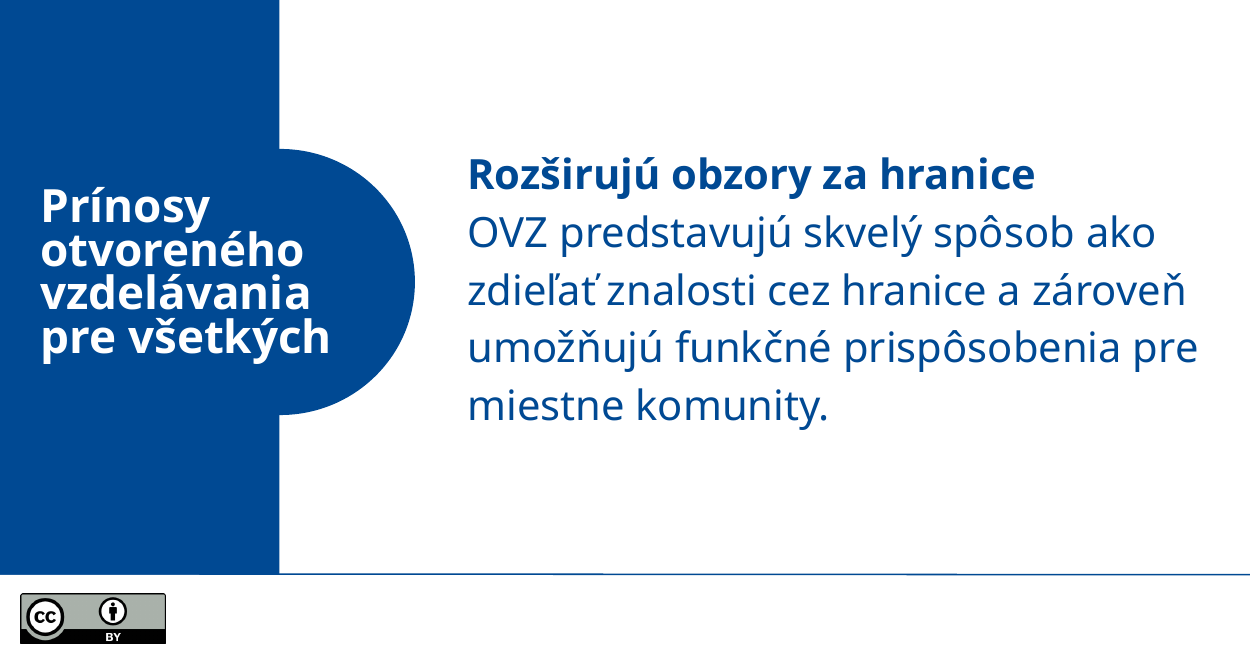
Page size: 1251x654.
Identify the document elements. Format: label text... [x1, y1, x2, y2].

picture [20, 592, 166, 645]
text_box [187, 378, 374, 416]
text_box Prínosy otvoreného vzdelávania pre všetkých [25, 171, 409, 378]
text_box [0, 0, 280, 573]
text_box [0, 582, 1250, 654]
text_box Rozširujú obzory za hranice OVZ predstavujú skvelý spôsob ako zdieľať znalosti cez hranice a zároveň umožňujú funkčné prispôsobenia pre miestne komunity. [452, 125, 1222, 444]
text_box [206, 148, 355, 171]
text_box [409, 242, 415, 322]
